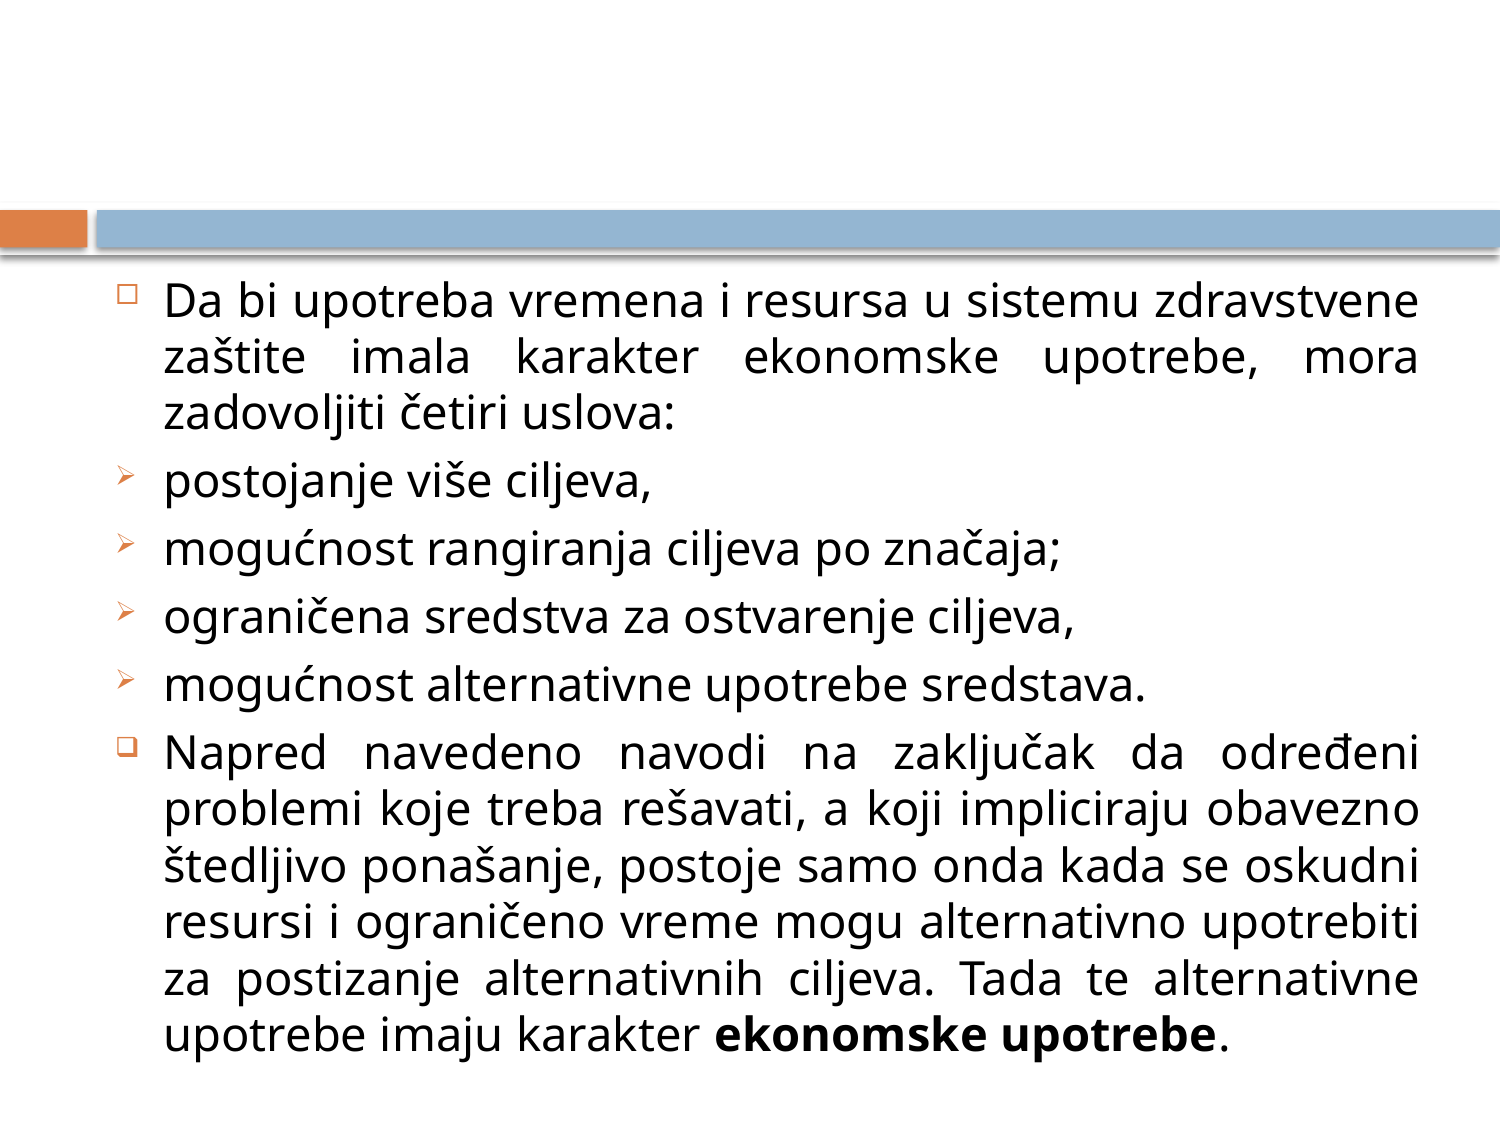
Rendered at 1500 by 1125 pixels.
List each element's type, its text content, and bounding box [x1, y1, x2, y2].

list Da bi upotreba vremena i resursa u sistemu zdravstvene zaštite imala karakter ekonomske upotrebe, mora zadovoljiti četiri uslova: postojanje više ciljeva, mogućnost rangiranja ciljeva po značaja; ograničena sredstva za ostvarenje ciljeva, mogućnost alternativne upotrebe sredstava. Napred navedeno navodi na zaključak da određeni problemi koje treba rešavati, a koji impliciraju obavezno štedljivo ponašanje, postoje samo onda kada se oskudni resursi i ograničeno vreme mogu alternativno upotrebiti za postizanje alternativnih ciljeva. Tada te alternativne upotrebe imaju karakter ekonomske upotrebe. [100, 262, 1438, 1088]
